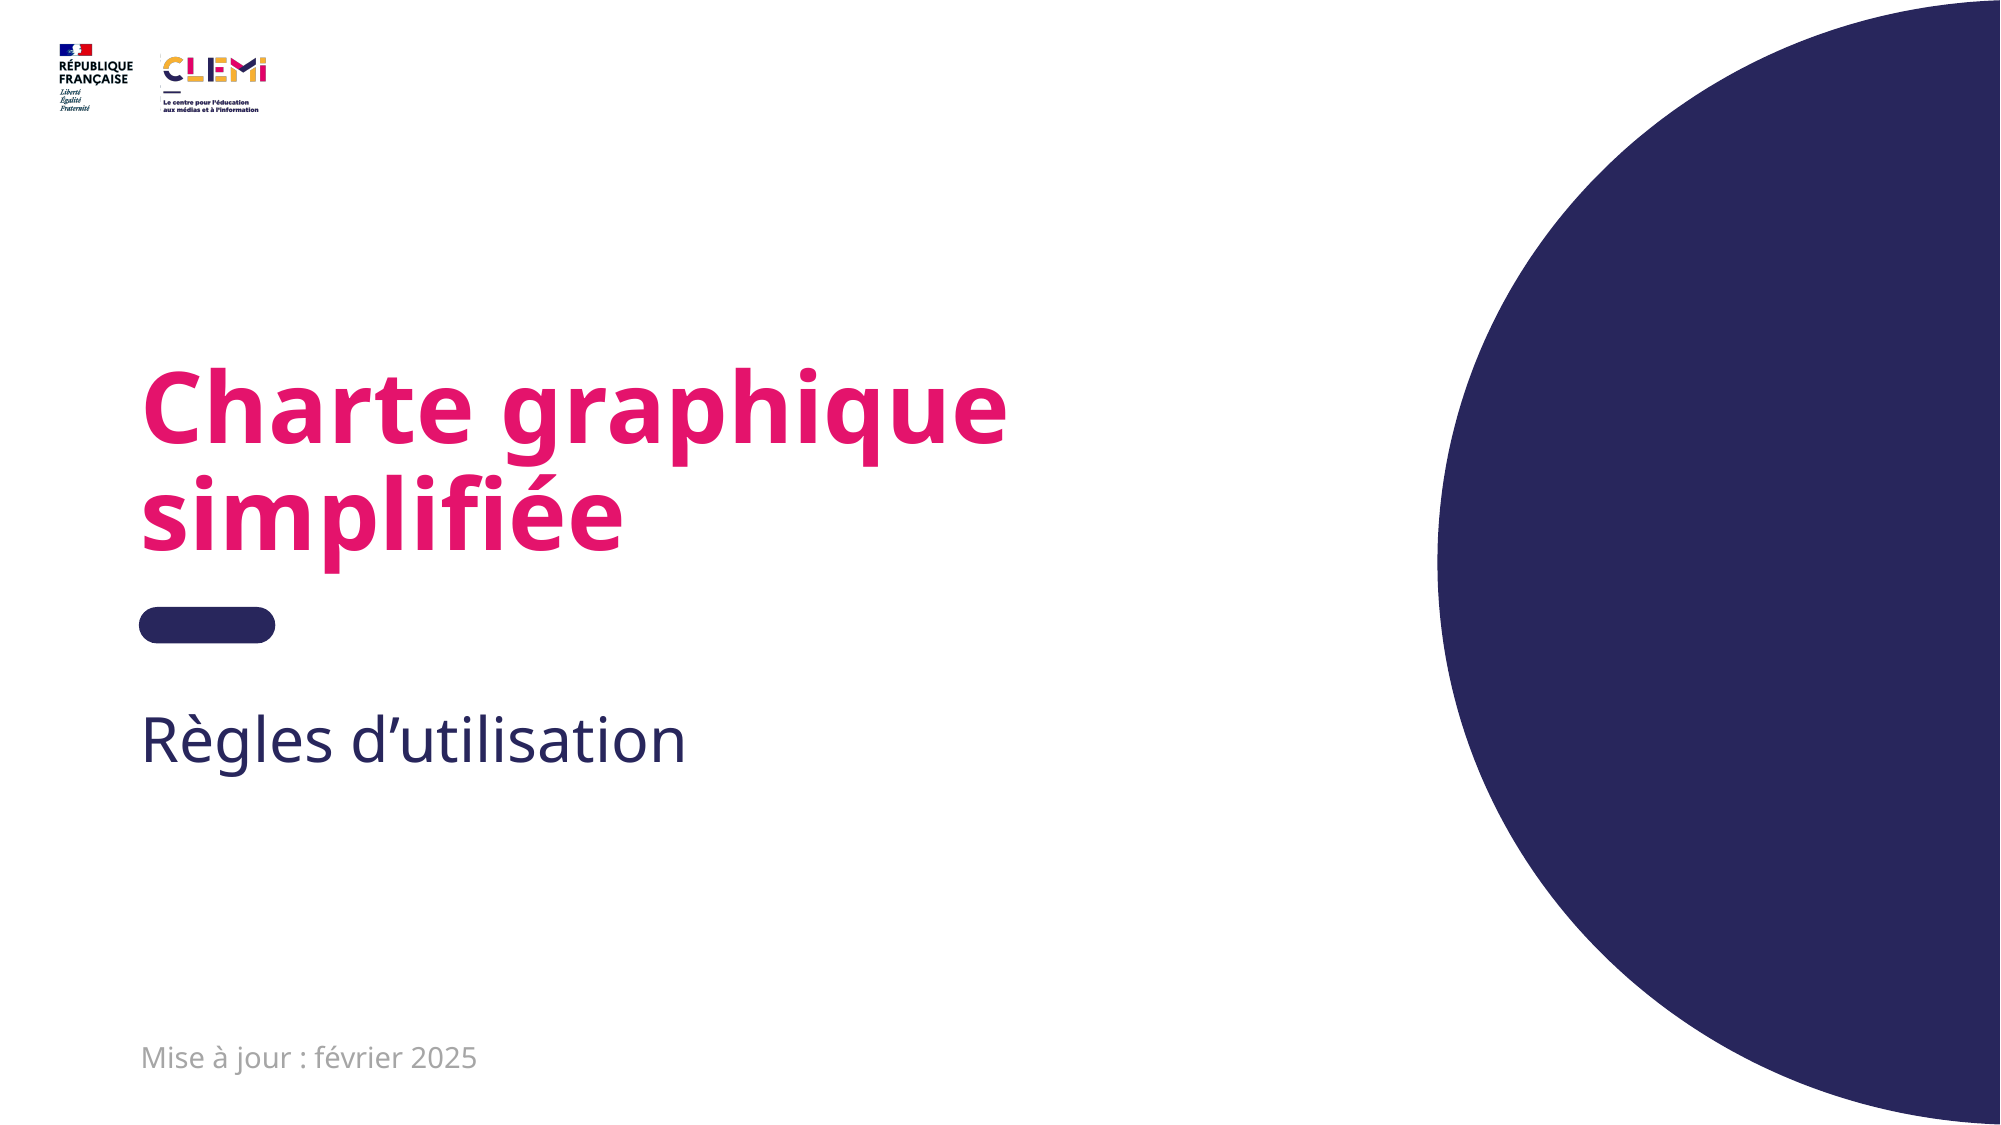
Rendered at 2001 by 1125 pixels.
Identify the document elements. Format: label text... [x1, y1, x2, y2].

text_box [44, 33, 280, 122]
text_box [138, 606, 276, 644]
title Charte graphique simplifiée [139, 324, 1274, 573]
text_box [1437, 0, 2000, 1125]
text_box Mise à jour : février 2025 [139, 1038, 1101, 1075]
text_box Règles d’utilisation [139, 699, 1101, 776]
